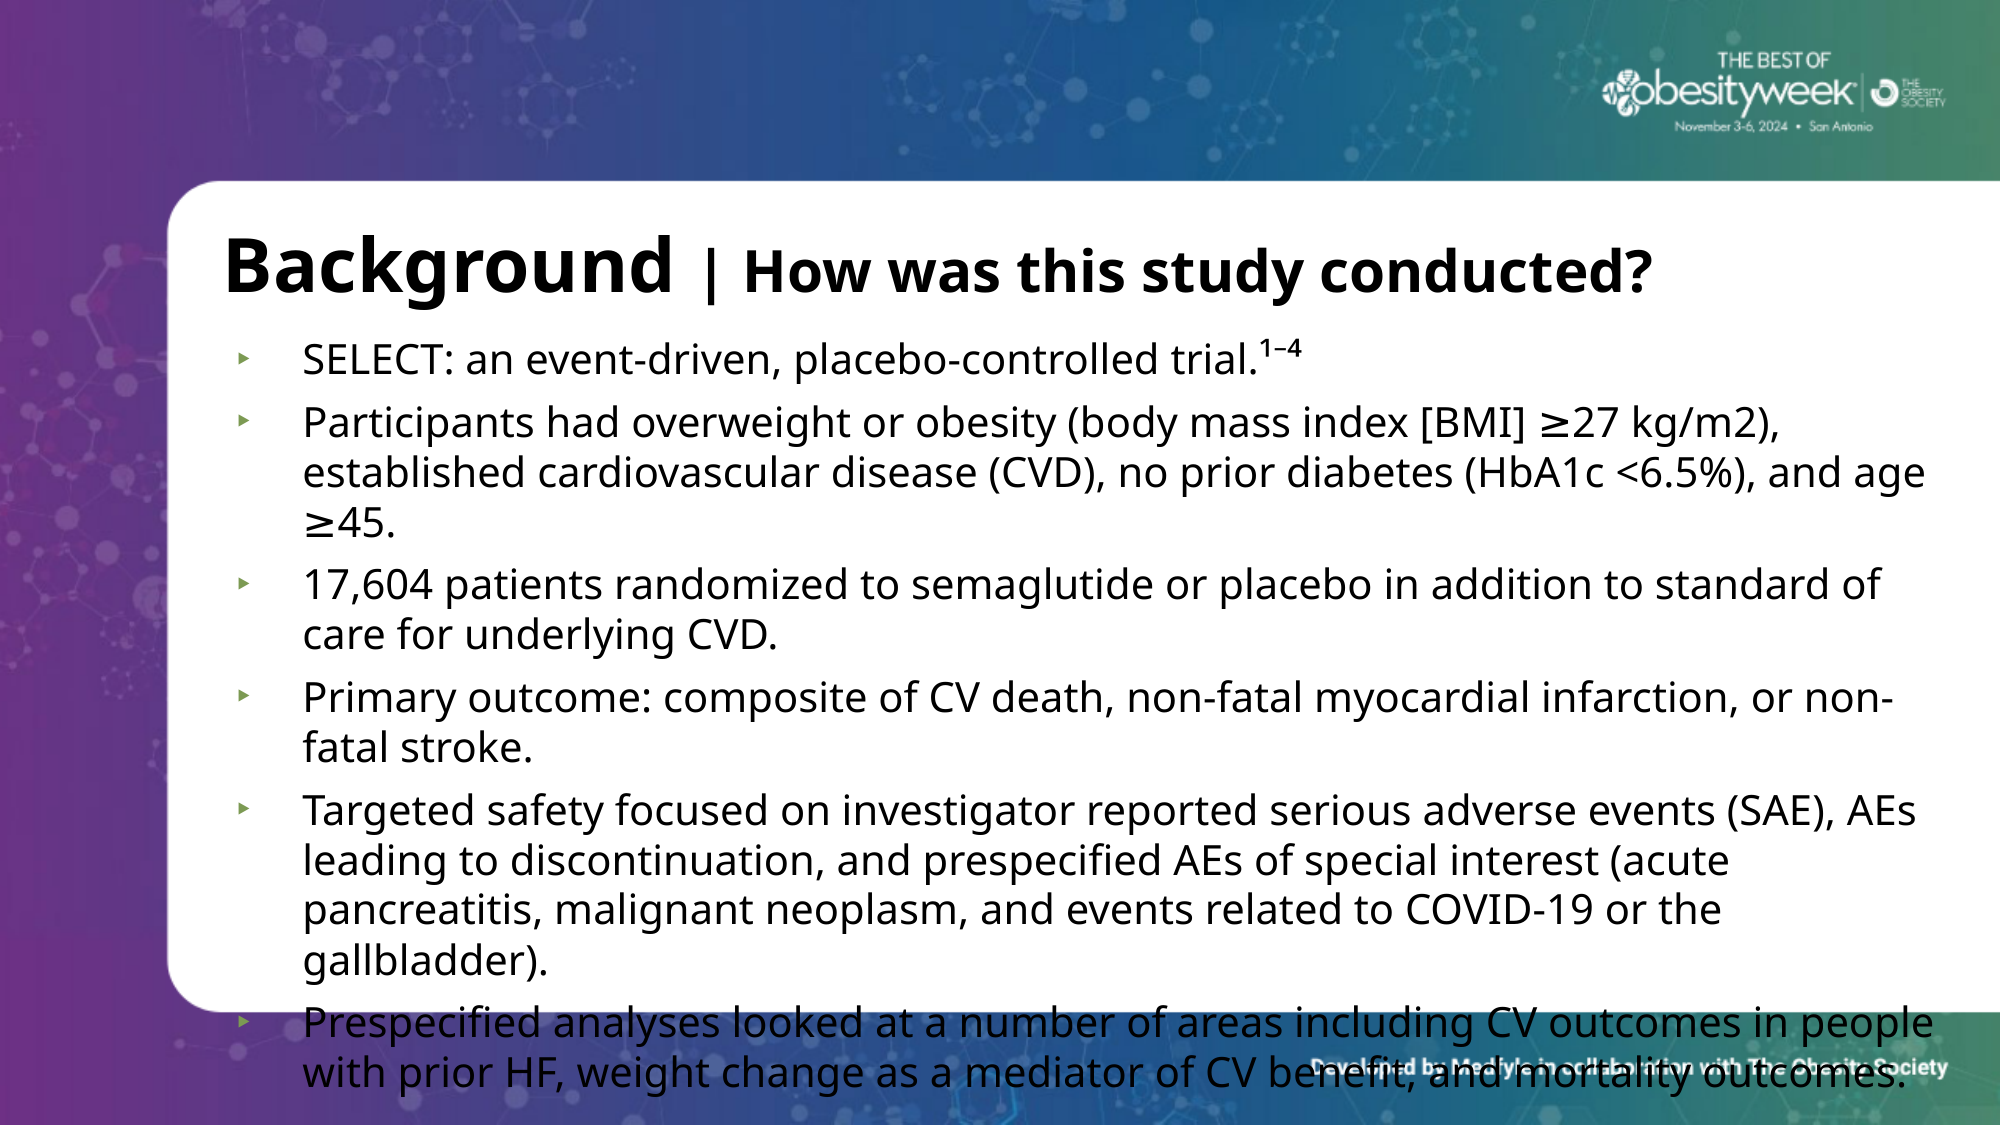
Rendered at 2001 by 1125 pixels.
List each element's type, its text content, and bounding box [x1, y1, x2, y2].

picture [0, 0, 2000, 1125]
list SELECT: an event-driven, placebo-controlled trial.¹⁻⁴ Participants had overweight or obesity (body mass index [BMI] ≥27 kg/m2), established cardiovascular disease (CVD), no prior diabetes (HbA1c <6.5%), and age ≥45. 17,604 patients randomized to semaglutide or placebo in addition to standard of care for underlying CVD. Primary outcome: composite of CV death, non-fatal myocardial infarction, or non-fatal stroke. Targeted safety focused on investigator reported serious adverse events (SAE), AEs leading to discontinuation, and prespecified AEs of special interest (acute pancreatitis, malignant neoplasm, and events related to COVID-19 or the gallbladder). Prespecified analyses looked at a number of areas including CV outcomes in people with prior HF, weight change as a mediator of CV benefit, and mortality outcomes. [212, 325, 1975, 970]
title Background | How was this study conducted? [207, 211, 1918, 326]
